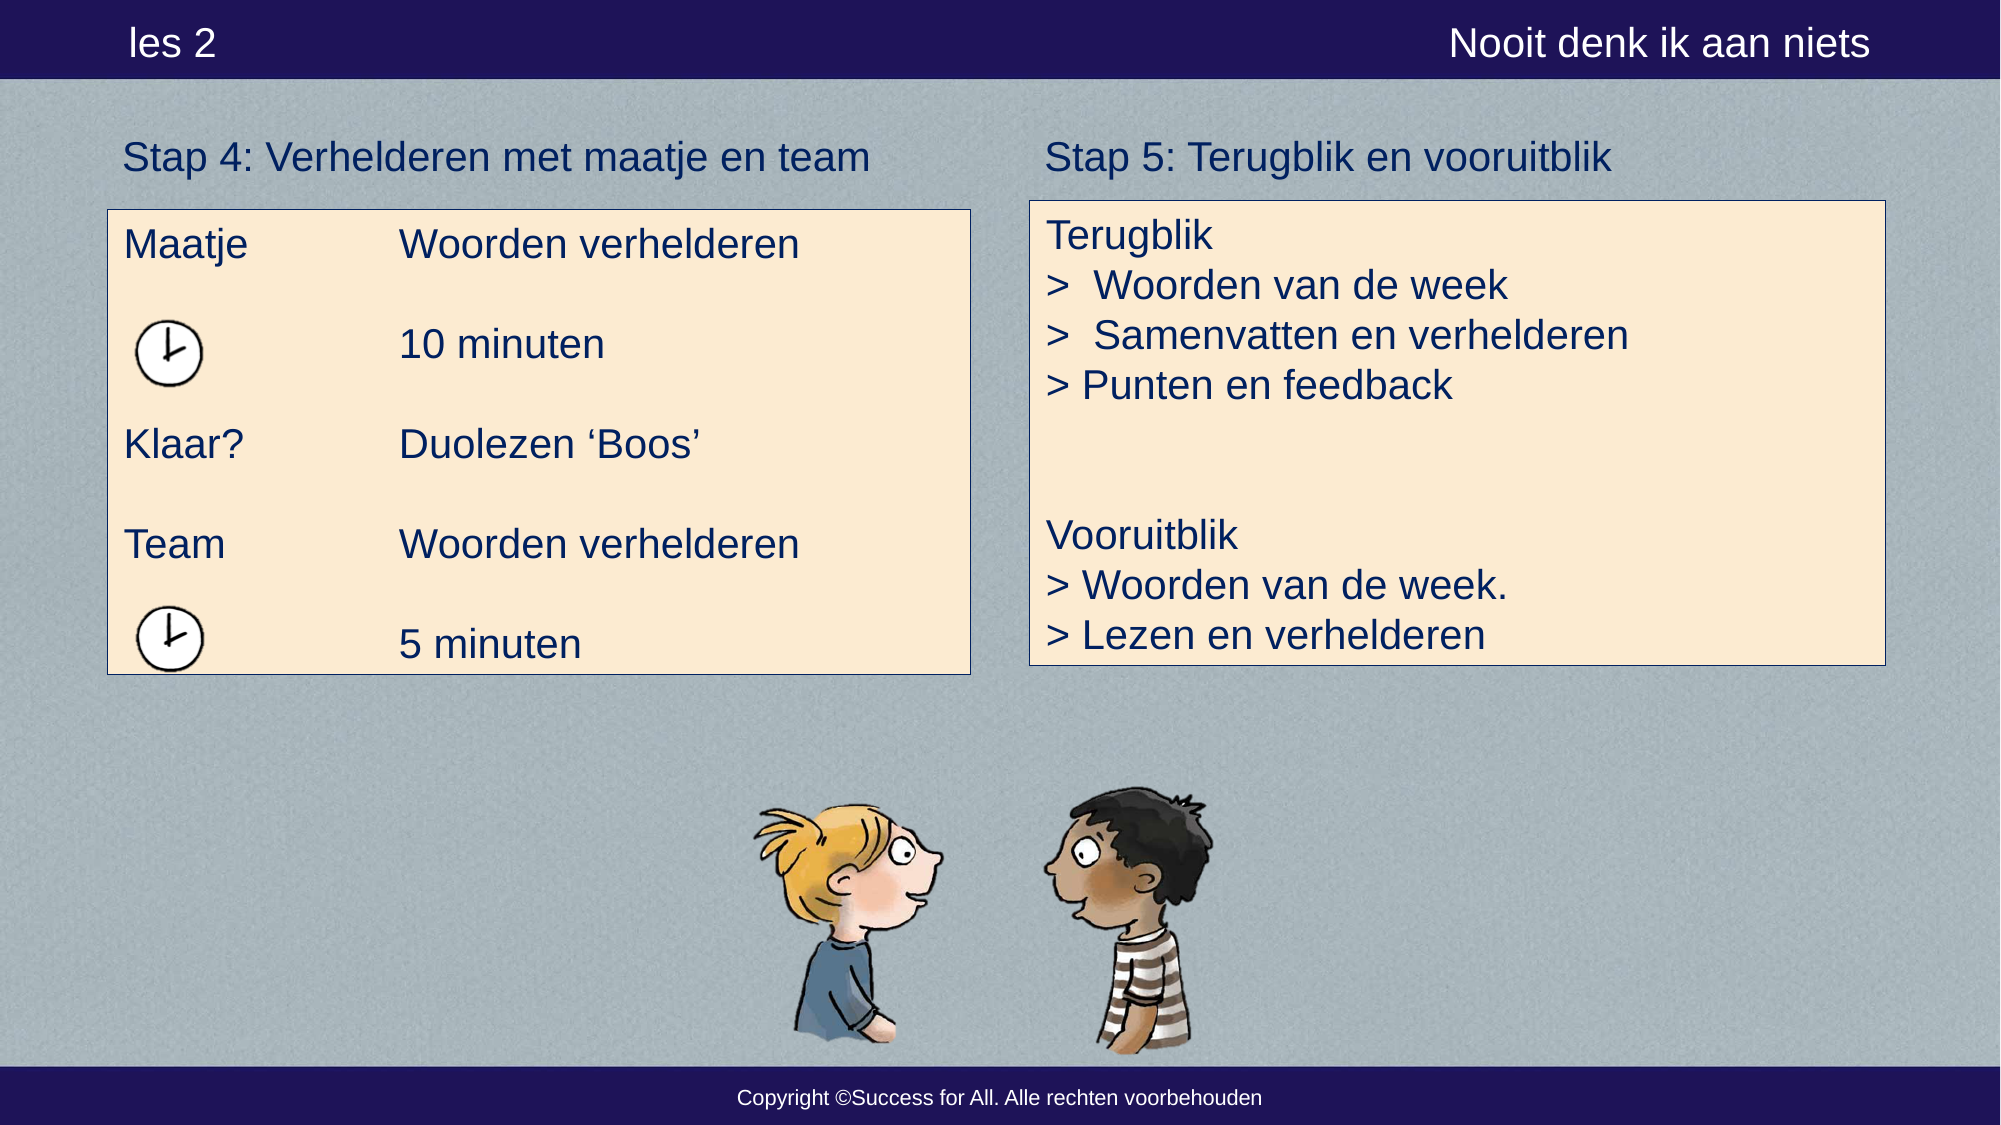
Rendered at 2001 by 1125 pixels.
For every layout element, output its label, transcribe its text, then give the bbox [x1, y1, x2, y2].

text_box les 2 [114, 8, 354, 73]
picture [0, 0, 2001, 1125]
text_box Nooit denk ik aan niets [999, 8, 1886, 73]
text_box Maatje Woorden verhelderen 10 minuten Klaar? Duolezen ‘Boos’ Team Woorden verhelderen 5 minuten [107, 209, 971, 675]
text_box Stap 4: Verhelderen met maatje en team [107, 122, 900, 188]
text_box Copyright ©Success for All. Alle rechten voorbehouden [0, 1076, 2000, 1125]
text_box Terugblik > Woorden van de week > Samenvatten en verhelderen > Punten en feedback Vooruitblik > Woorden van de week. > Lezen en verhelderen [1029, 200, 1886, 666]
text_box Stap 5: Terugblik en vooruitblik [1029, 122, 1822, 188]
